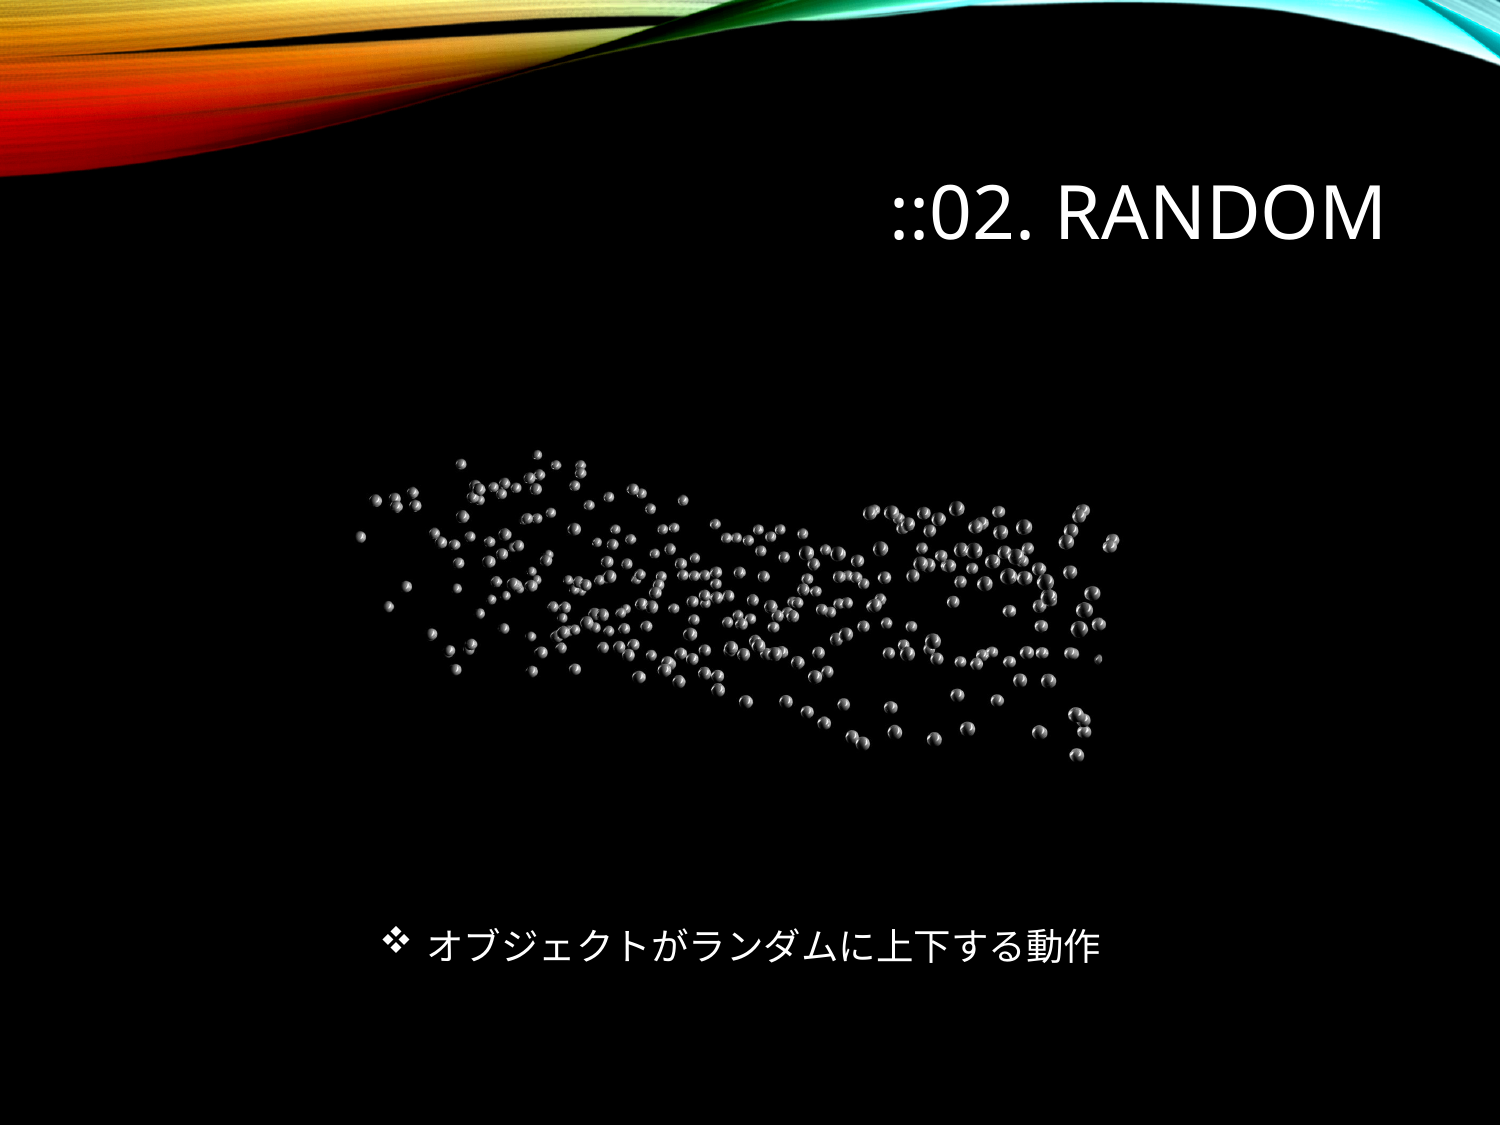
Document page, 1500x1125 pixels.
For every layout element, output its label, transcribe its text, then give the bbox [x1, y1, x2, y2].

text_box オブジェクトがランダムに上下する動作 [78, 915, 1403, 975]
picture [0, 0, 1500, 178]
title ::02. Random [356, 125, 1403, 307]
picture [301, 323, 1185, 898]
